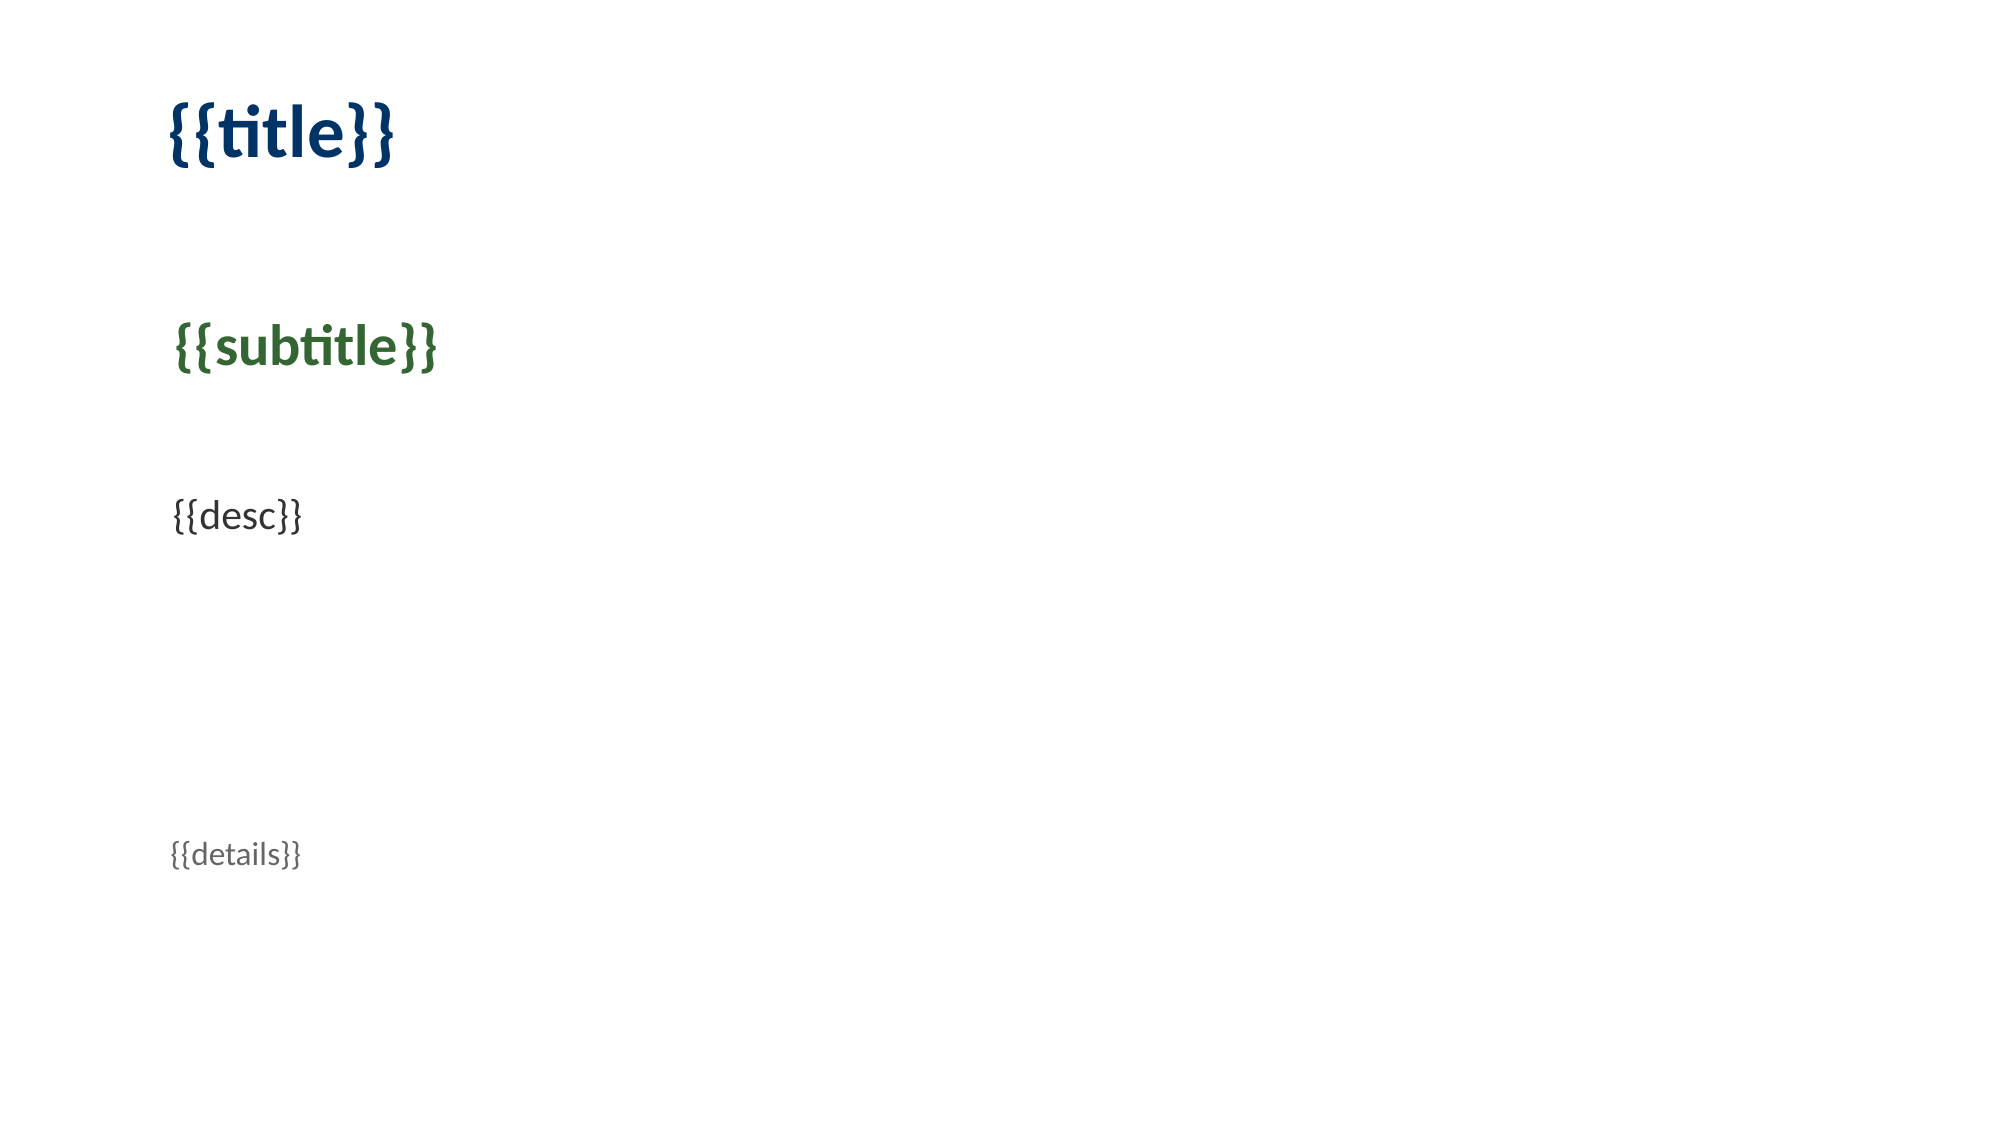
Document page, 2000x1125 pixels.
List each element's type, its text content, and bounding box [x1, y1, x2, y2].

text_box {{title}} [152, 74, 412, 180]
text_box {{details}} [155, 824, 317, 880]
text_box {{subtitle}} [160, 299, 454, 385]
text_box {{desc}} [158, 479, 318, 545]
